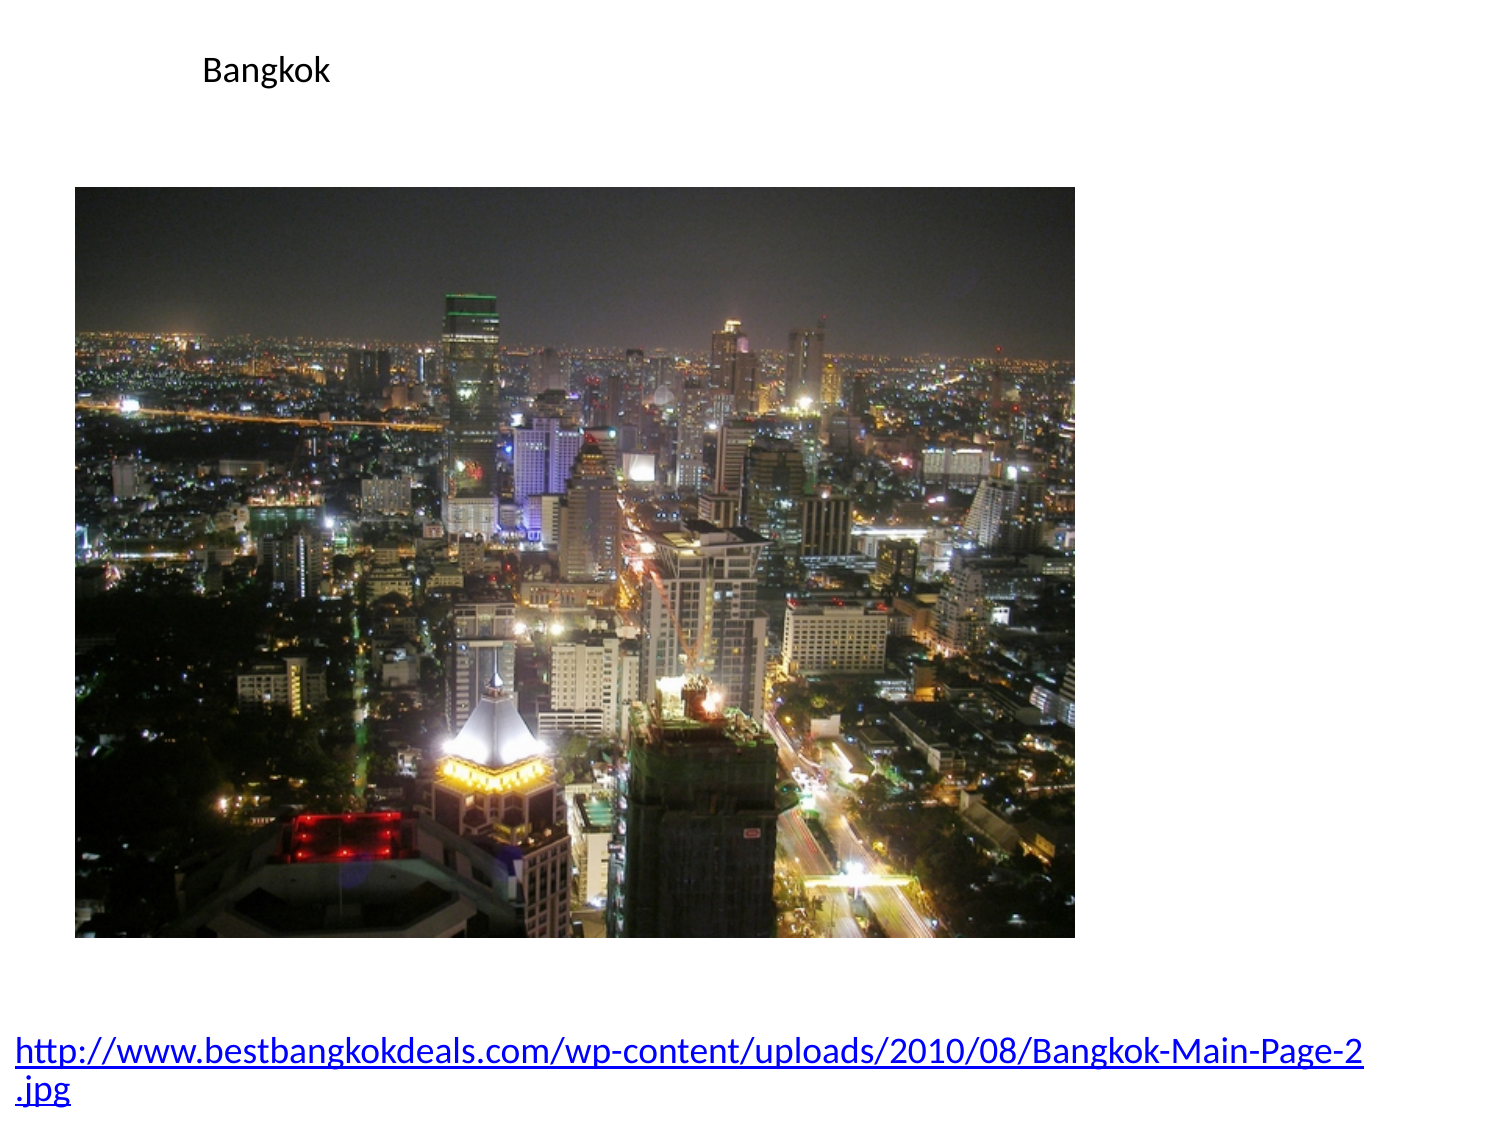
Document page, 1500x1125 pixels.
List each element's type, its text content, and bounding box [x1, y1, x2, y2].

text_box Bangkok [187, 37, 650, 98]
text_box http://www.bestbangkokdeals.com/wp-content/uploads/2010/08/Bangkok-Main-Page-2.jpg [0, 1018, 1388, 1079]
picture [74, 187, 1076, 938]
